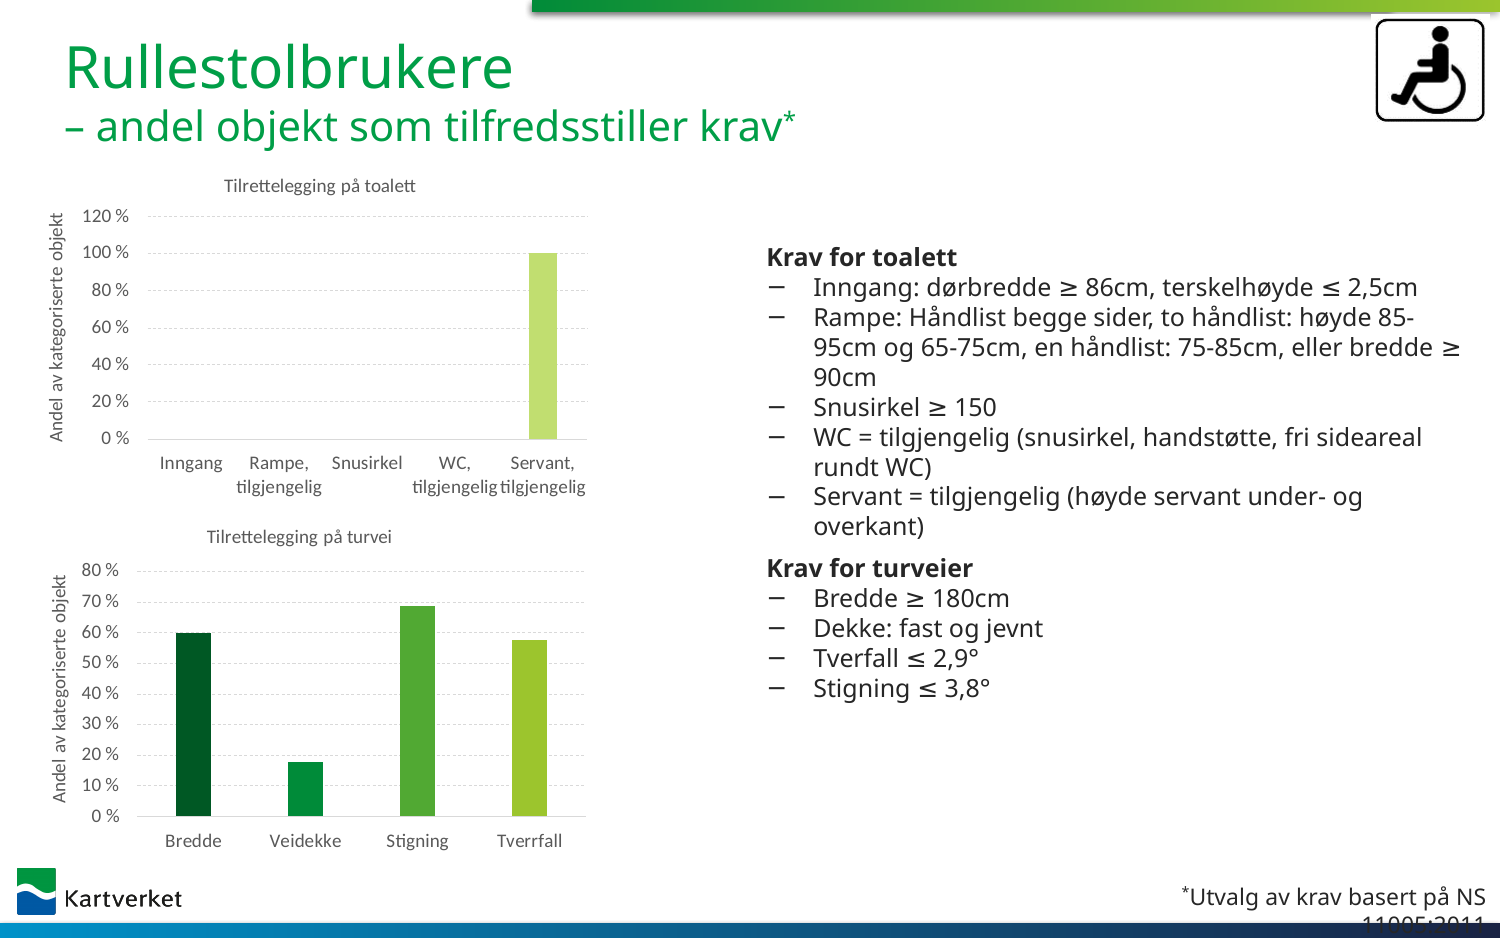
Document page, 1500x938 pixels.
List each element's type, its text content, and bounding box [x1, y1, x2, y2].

text_box Rullestolbrukere – andel objekt som tilfredsstiller krav* [49, 14, 1431, 158]
text_box Krav for toalett Inngang: dørbredde ≥ 86cm, terskelhøyde ≤ 2,5cm Rampe: Håndlist begge sider, to håndlist: høyde 85-95cm og 65-75cm, en håndlist: 75-85cm, eller bredde ≥ 90cm Snusirkel ≥ 150 WC = tilgjengelig (snusirkel, handstøtte, fri sideareal rundt WC) Servant = tilgjengelig (høyde servant under- og overkant) [751, 234, 1483, 545]
picture [41, 520, 597, 859]
picture [41, 166, 598, 505]
text_box Krav for turveier Bredde ≥ 180cm Dekke: fast og jevnt Tverfall ≤ 2,9° Stigning ≤ 3,8° [751, 545, 1483, 710]
text_box *Utvalg av krav basert på NS 11005:2011 [1068, 873, 1500, 938]
picture [1371, 13, 1491, 127]
